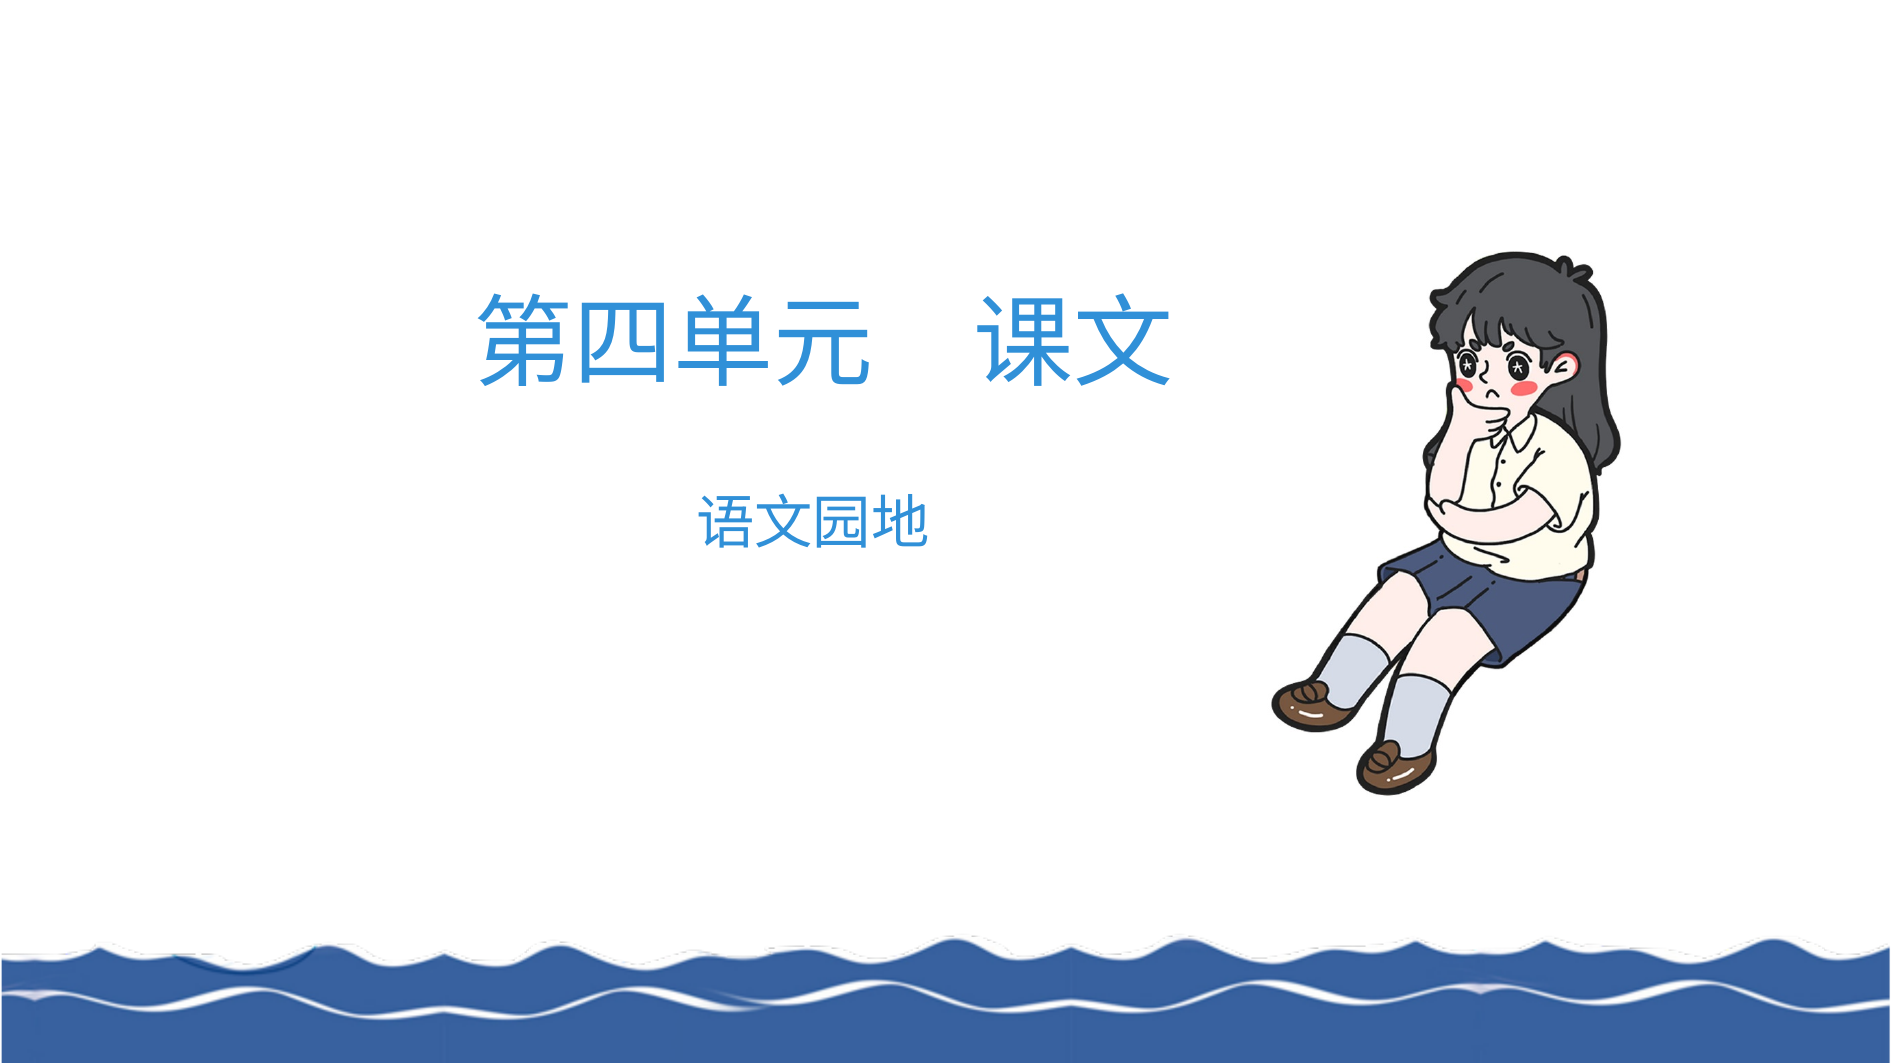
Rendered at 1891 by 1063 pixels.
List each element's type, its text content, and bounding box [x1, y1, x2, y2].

text_box 语文园地 [279, 442, 1267, 563]
picture [1267, 240, 1643, 831]
text_box 第四单元 课文 [186, 271, 1267, 407]
picture [1, 886, 1891, 1063]
